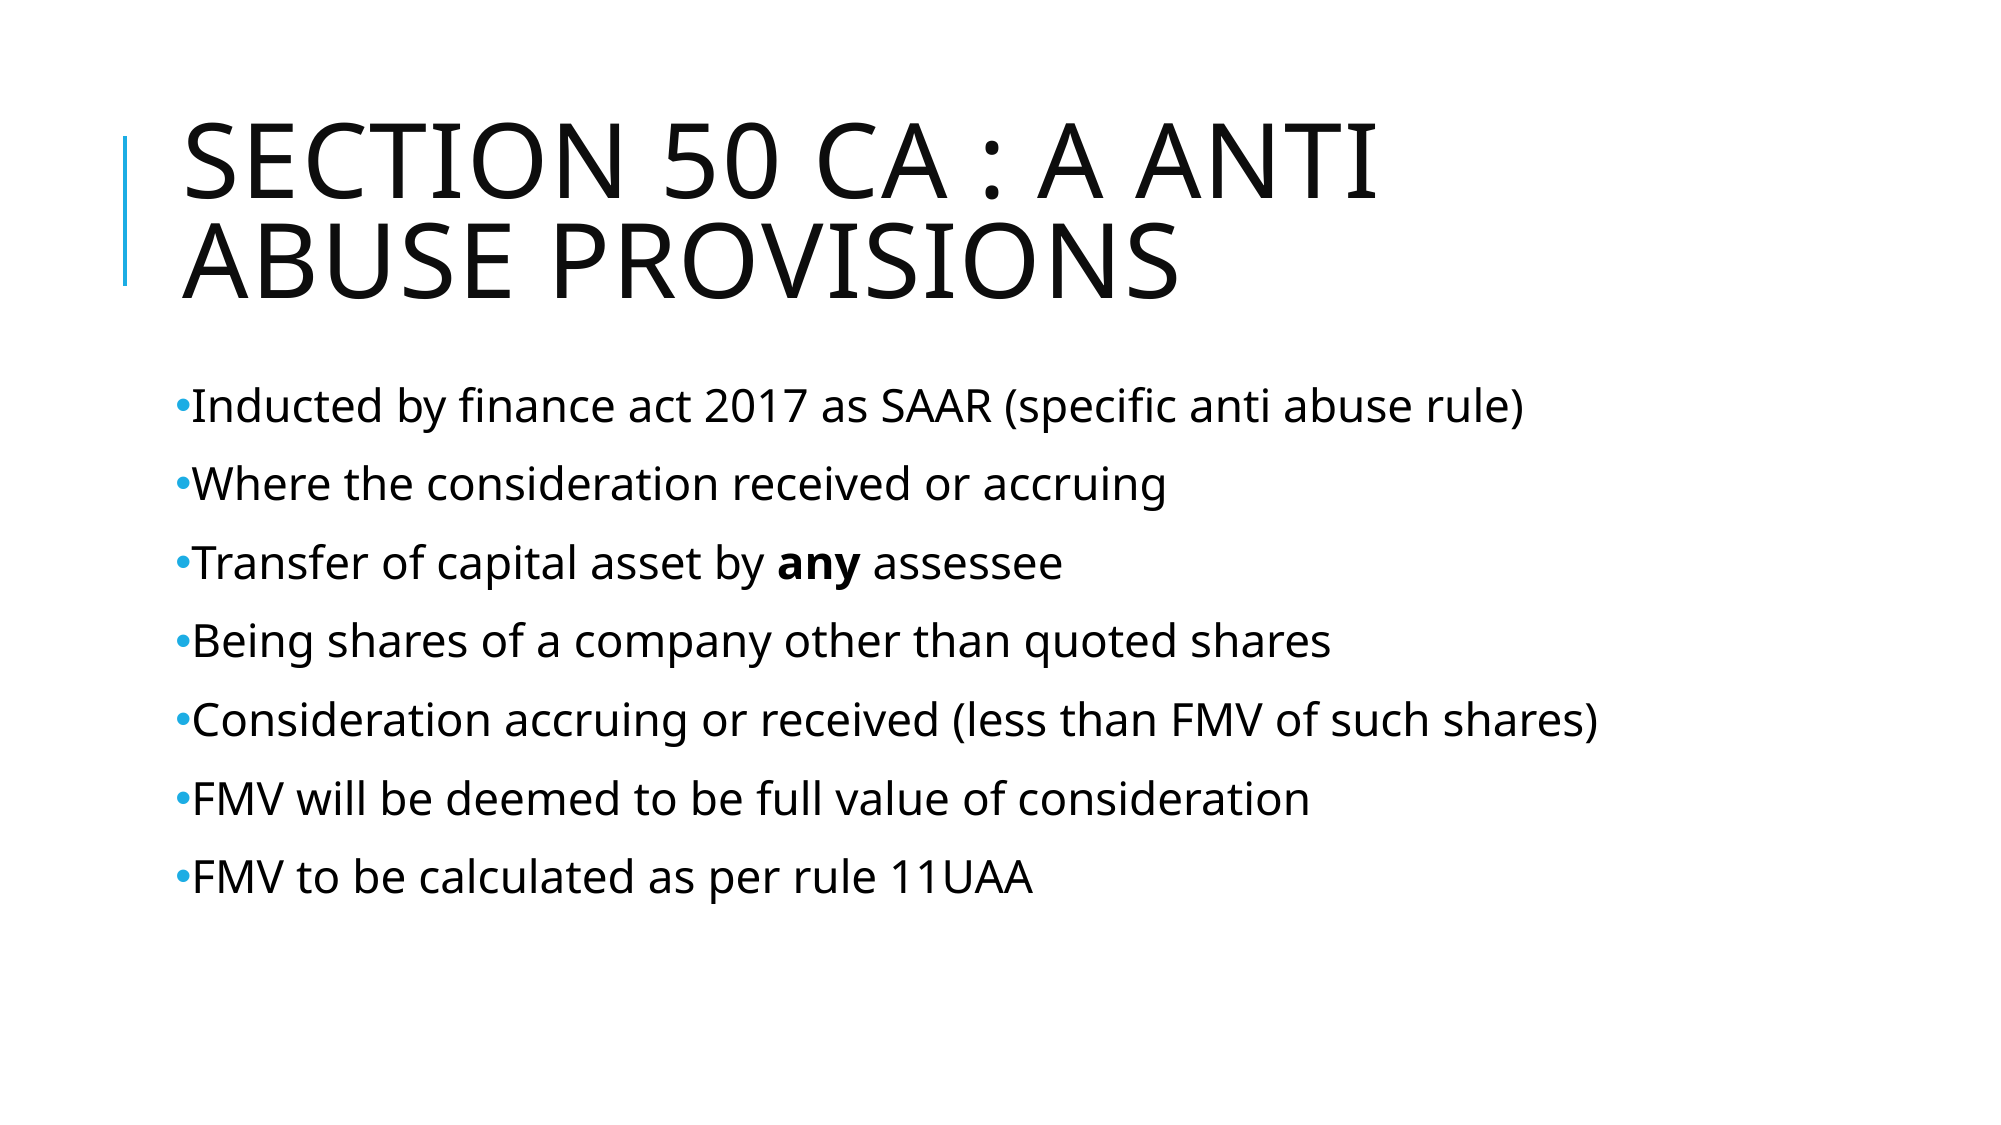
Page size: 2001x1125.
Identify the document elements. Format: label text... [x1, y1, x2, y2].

list Inducted by finance act 2017 as SAAR (specific anti abuse rule) Where the consideration received or accruing Transfer of capital asset by any assessee Being shares of a company other than quoted shares Consideration accruing or received (less than FMV of such shares) FMV will be deemed to be full value of consideration FMV to be calculated as per rule 11UAA [168, 375, 1763, 1035]
title Section 50 CA : a anti abuse provisions [168, 96, 1763, 342]
